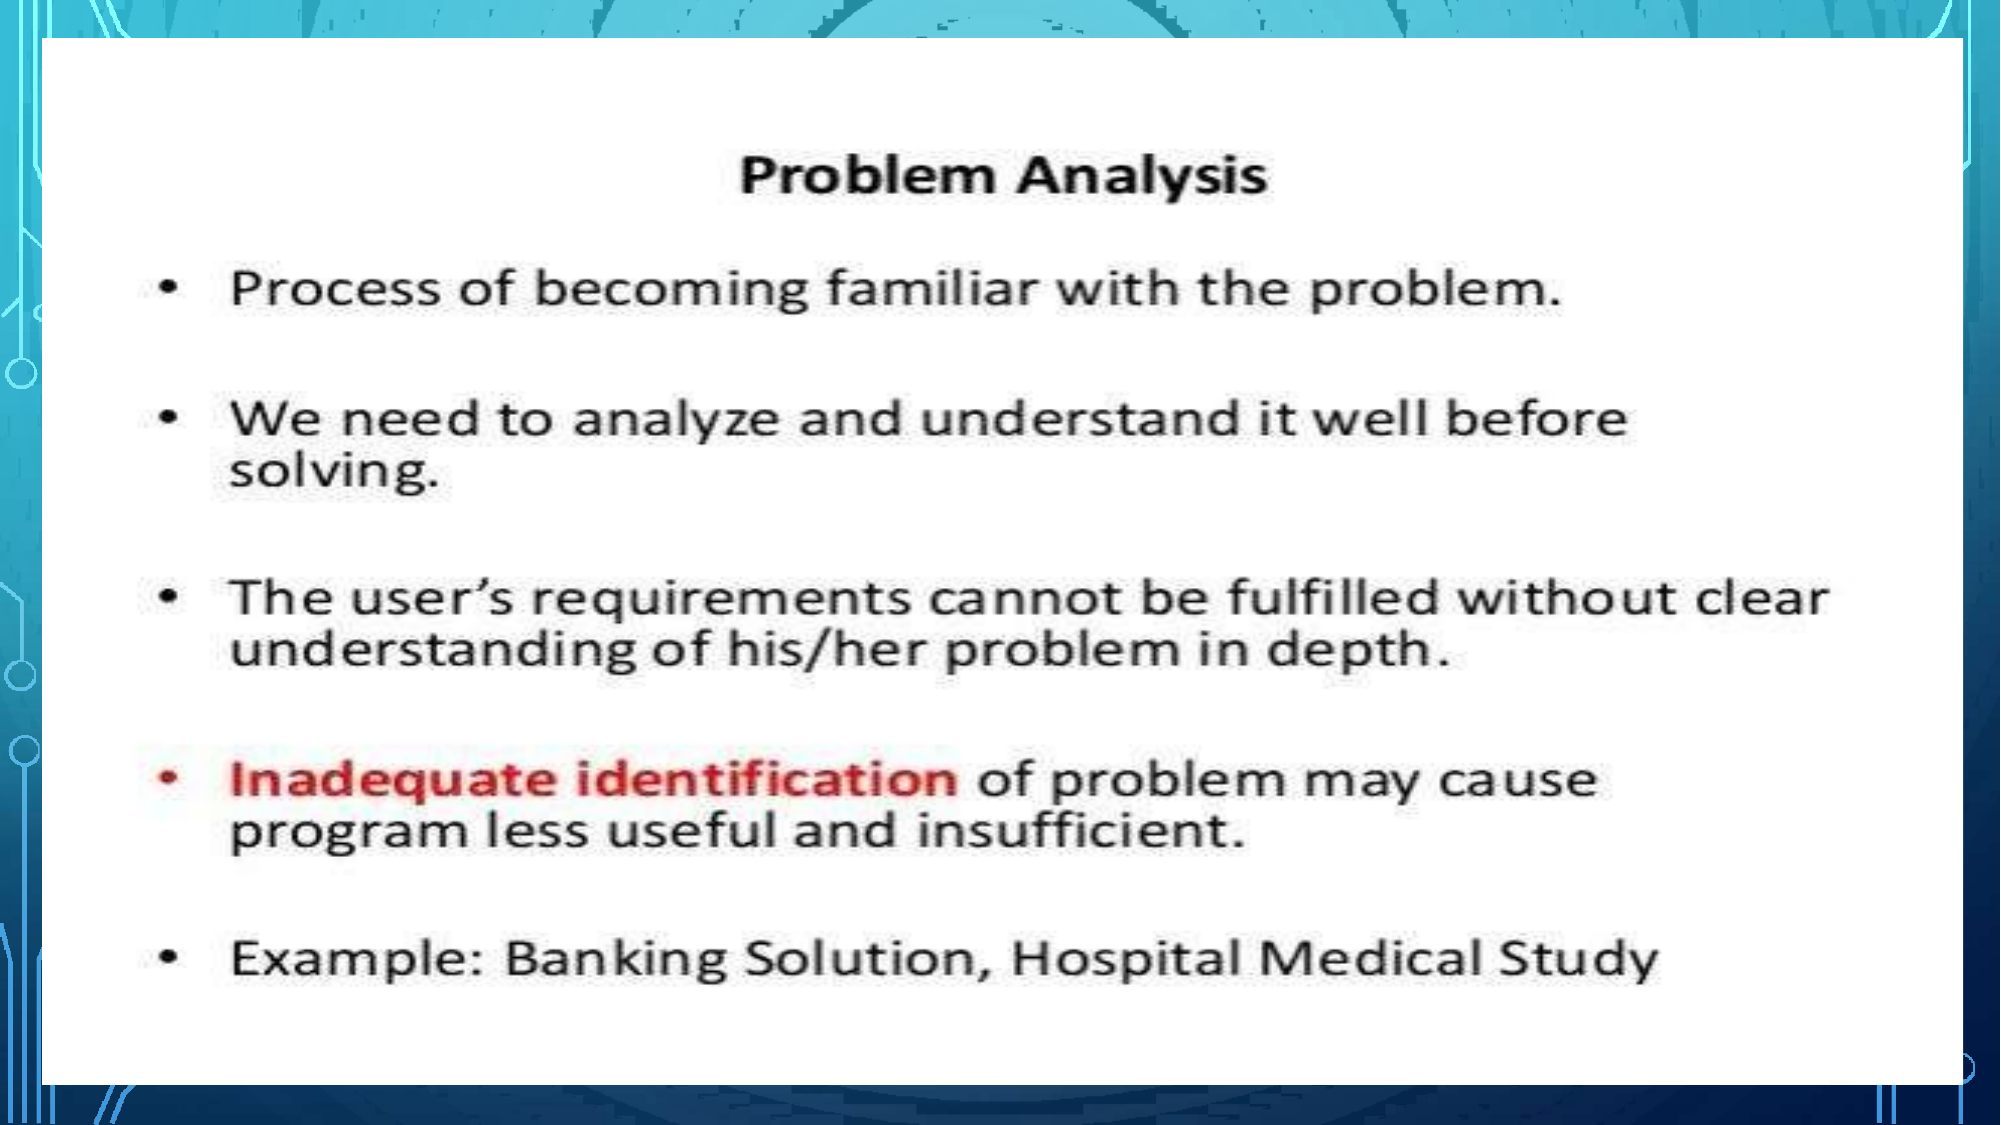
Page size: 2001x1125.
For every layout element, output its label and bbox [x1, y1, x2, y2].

text_box [42, 38, 1964, 1085]
picture [0, 0, 2000, 1125]
